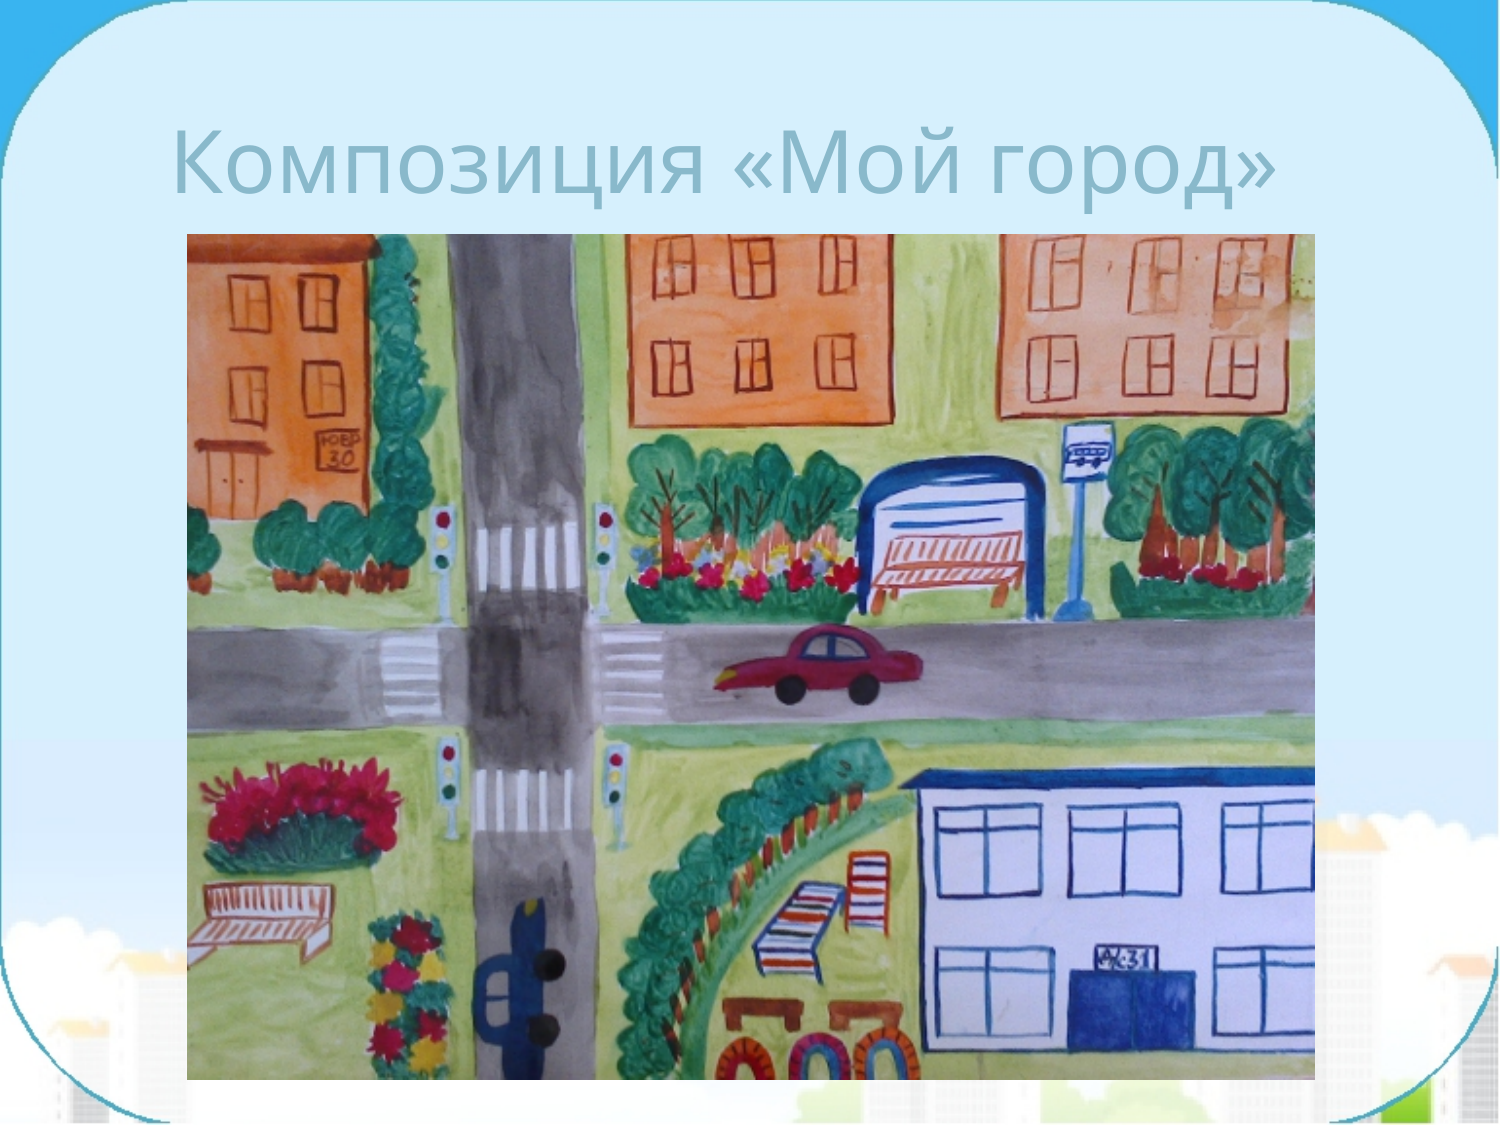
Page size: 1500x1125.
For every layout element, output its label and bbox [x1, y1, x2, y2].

list [187, 234, 1316, 1080]
picture [0, 0, 1500, 1125]
